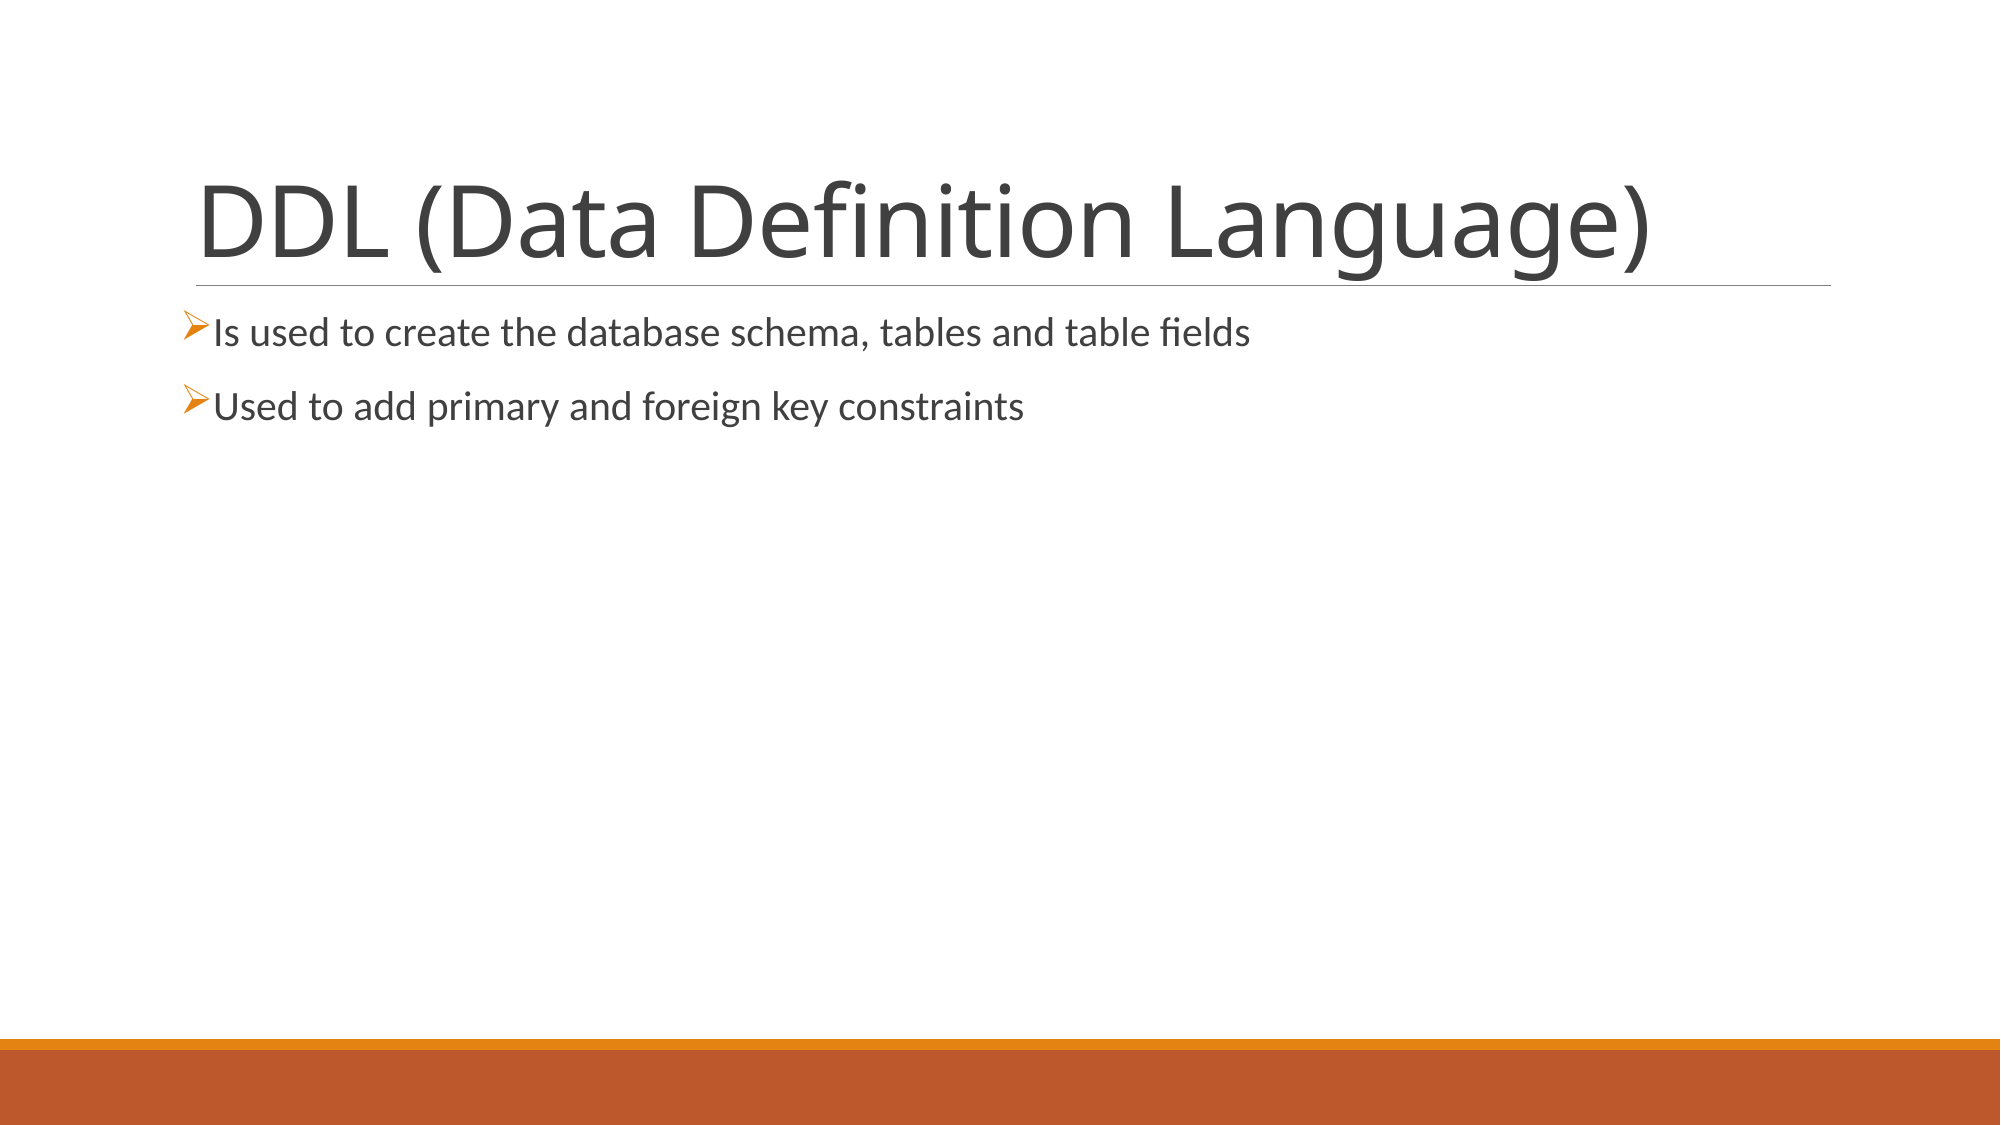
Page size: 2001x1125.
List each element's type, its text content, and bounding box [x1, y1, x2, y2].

list Is used to create the database schema, tables and table fields Used to add primary and foreign key constraints [180, 302, 1830, 963]
title DDL (Data Definition Language) [180, 47, 1830, 285]
